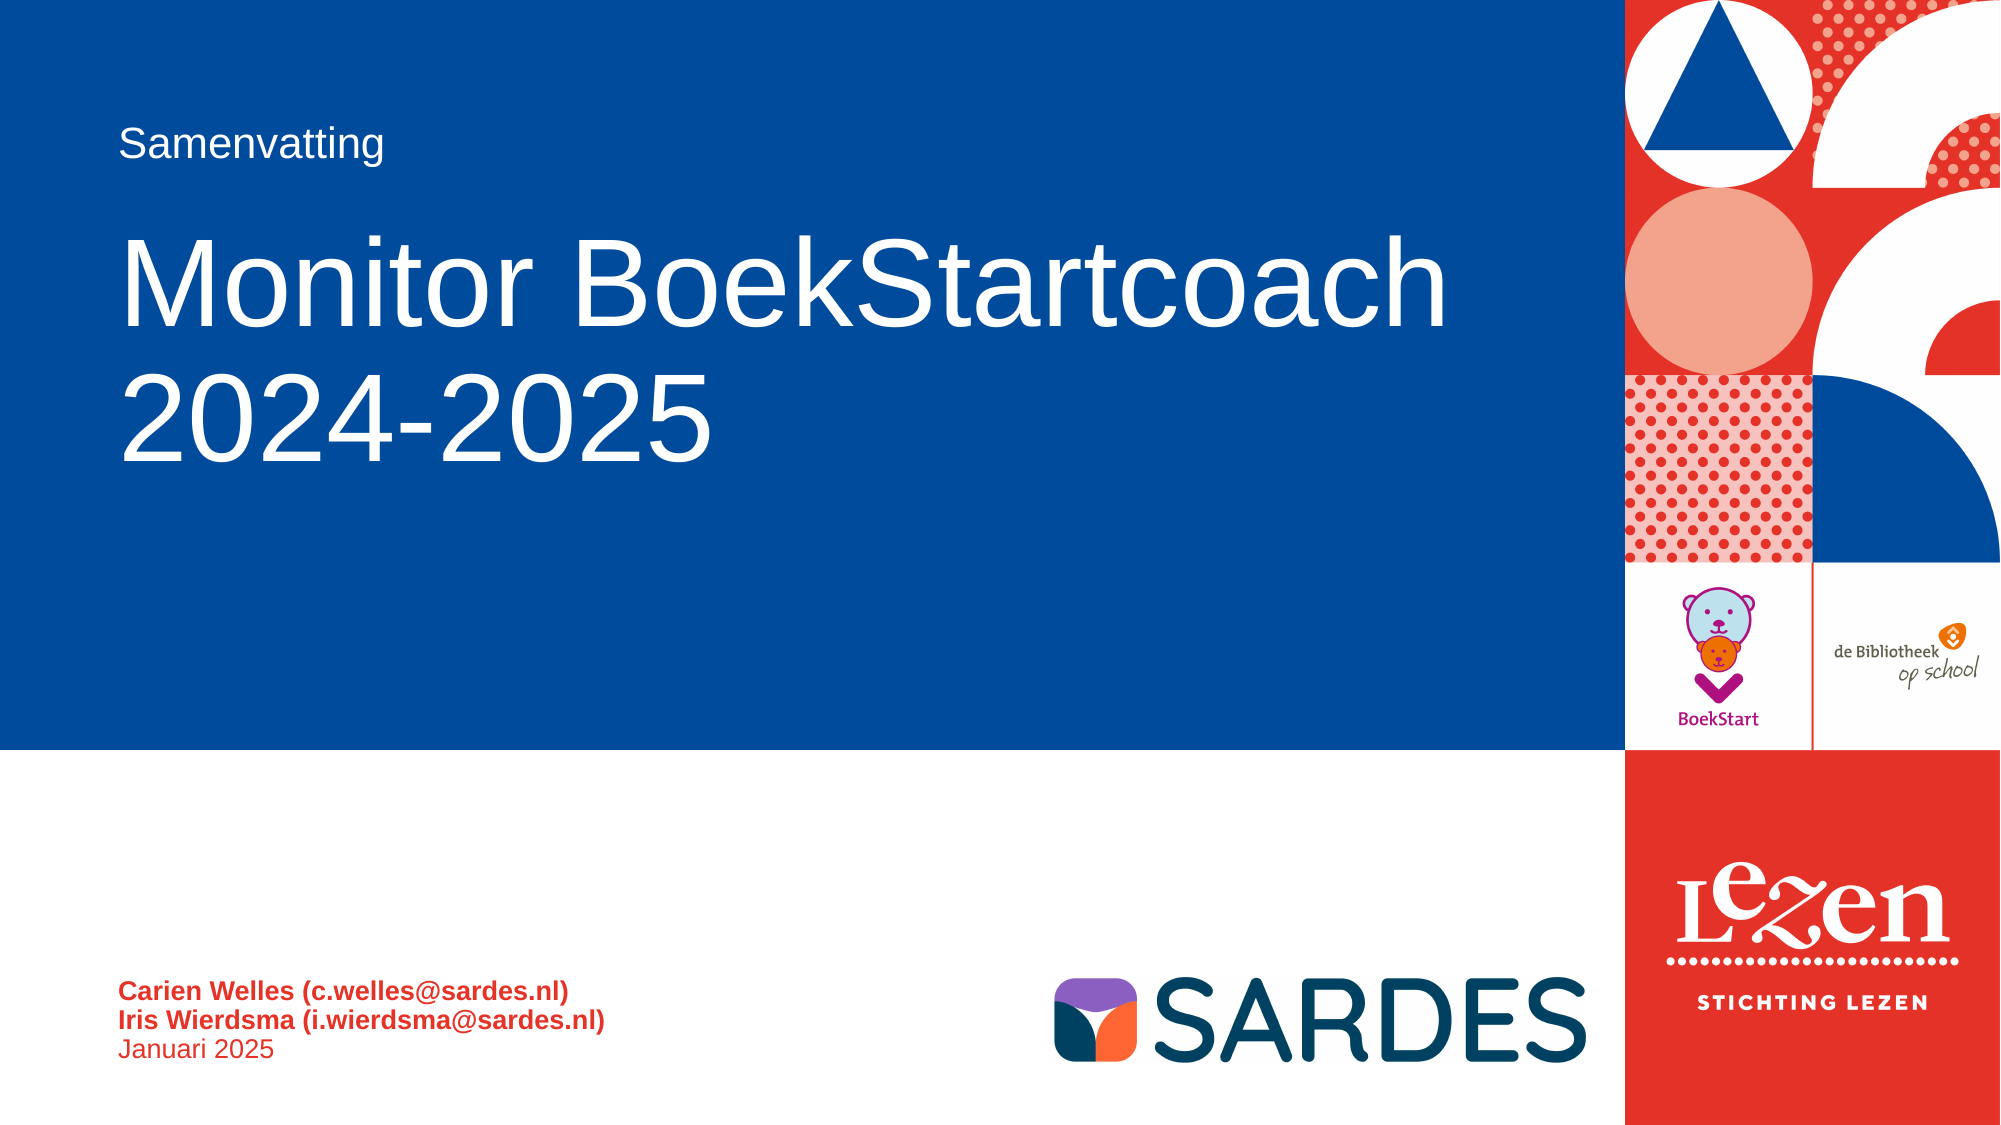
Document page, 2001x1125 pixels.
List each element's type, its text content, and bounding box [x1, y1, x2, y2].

text_box [0, 0, 1625, 751]
text_box Carien Welles (c.welles@sardes.nl) Iris Wierdsma (i.wierdsma@sardes.nl) Januari 2025 [118, 976, 1049, 1066]
picture [1049, 974, 1586, 1066]
title Monitor BoekStartcoach 2024-2025 [118, 218, 1494, 609]
text_box Samenvatting [118, 121, 1494, 198]
picture [1625, 0, 2000, 1125]
